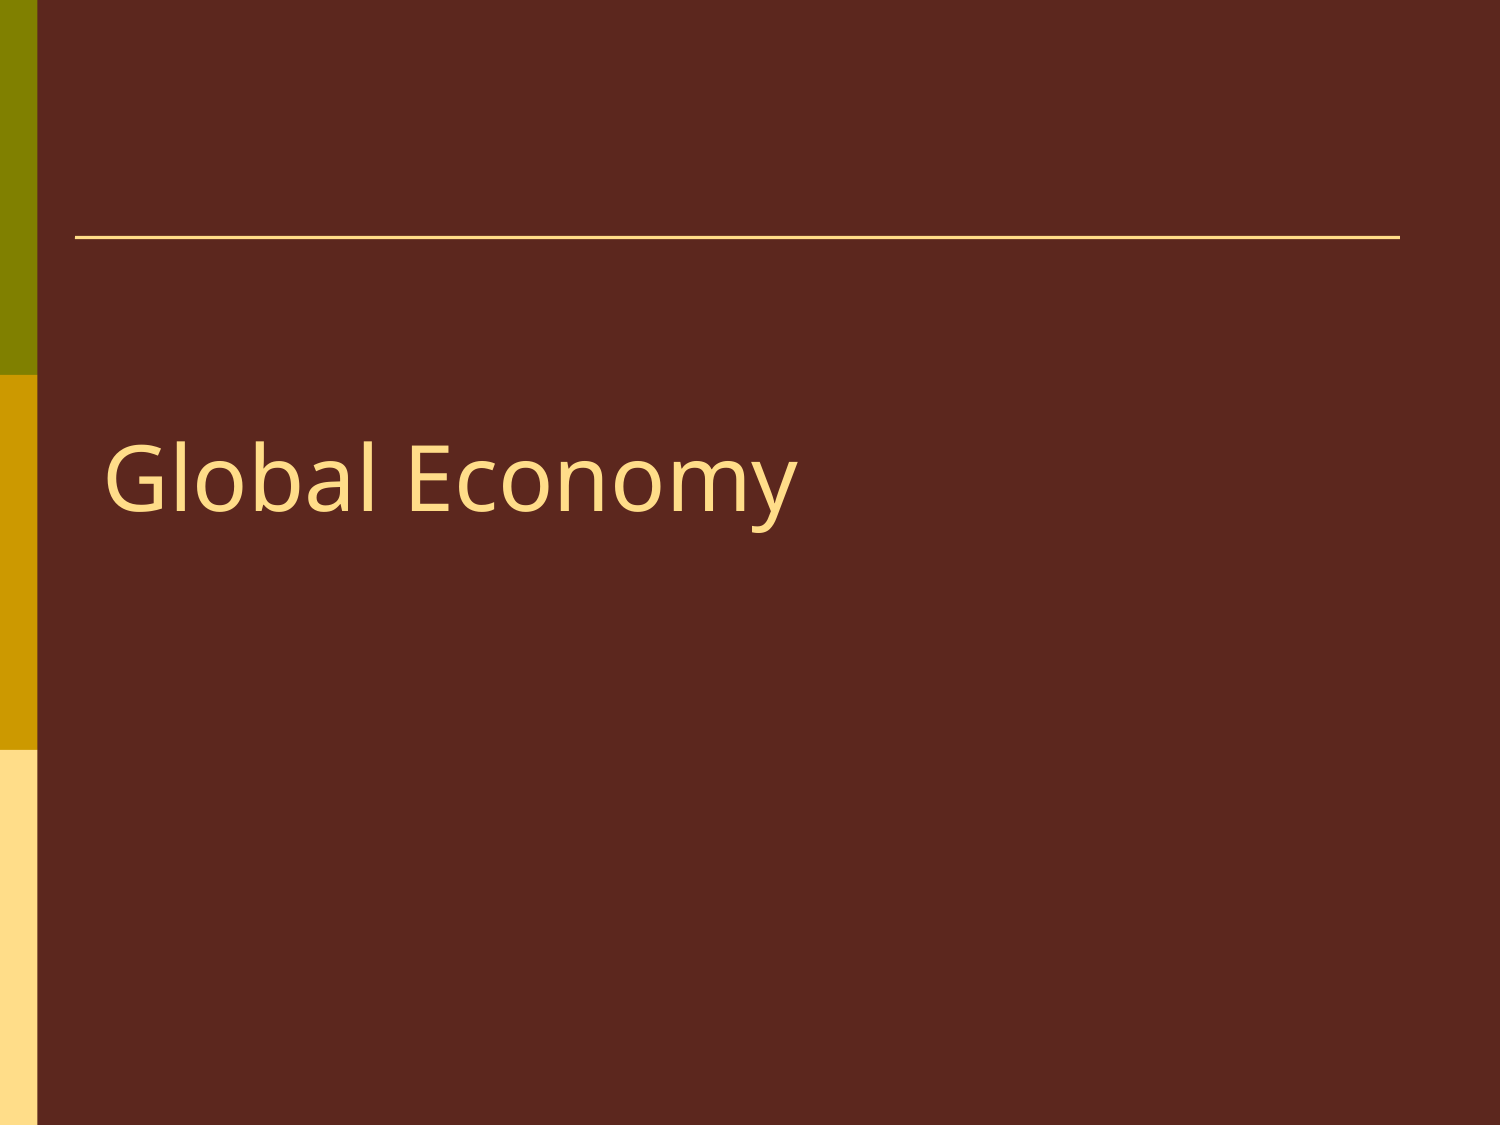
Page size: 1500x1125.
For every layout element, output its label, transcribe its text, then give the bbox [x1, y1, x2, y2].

title Global Economy [87, 350, 1438, 538]
